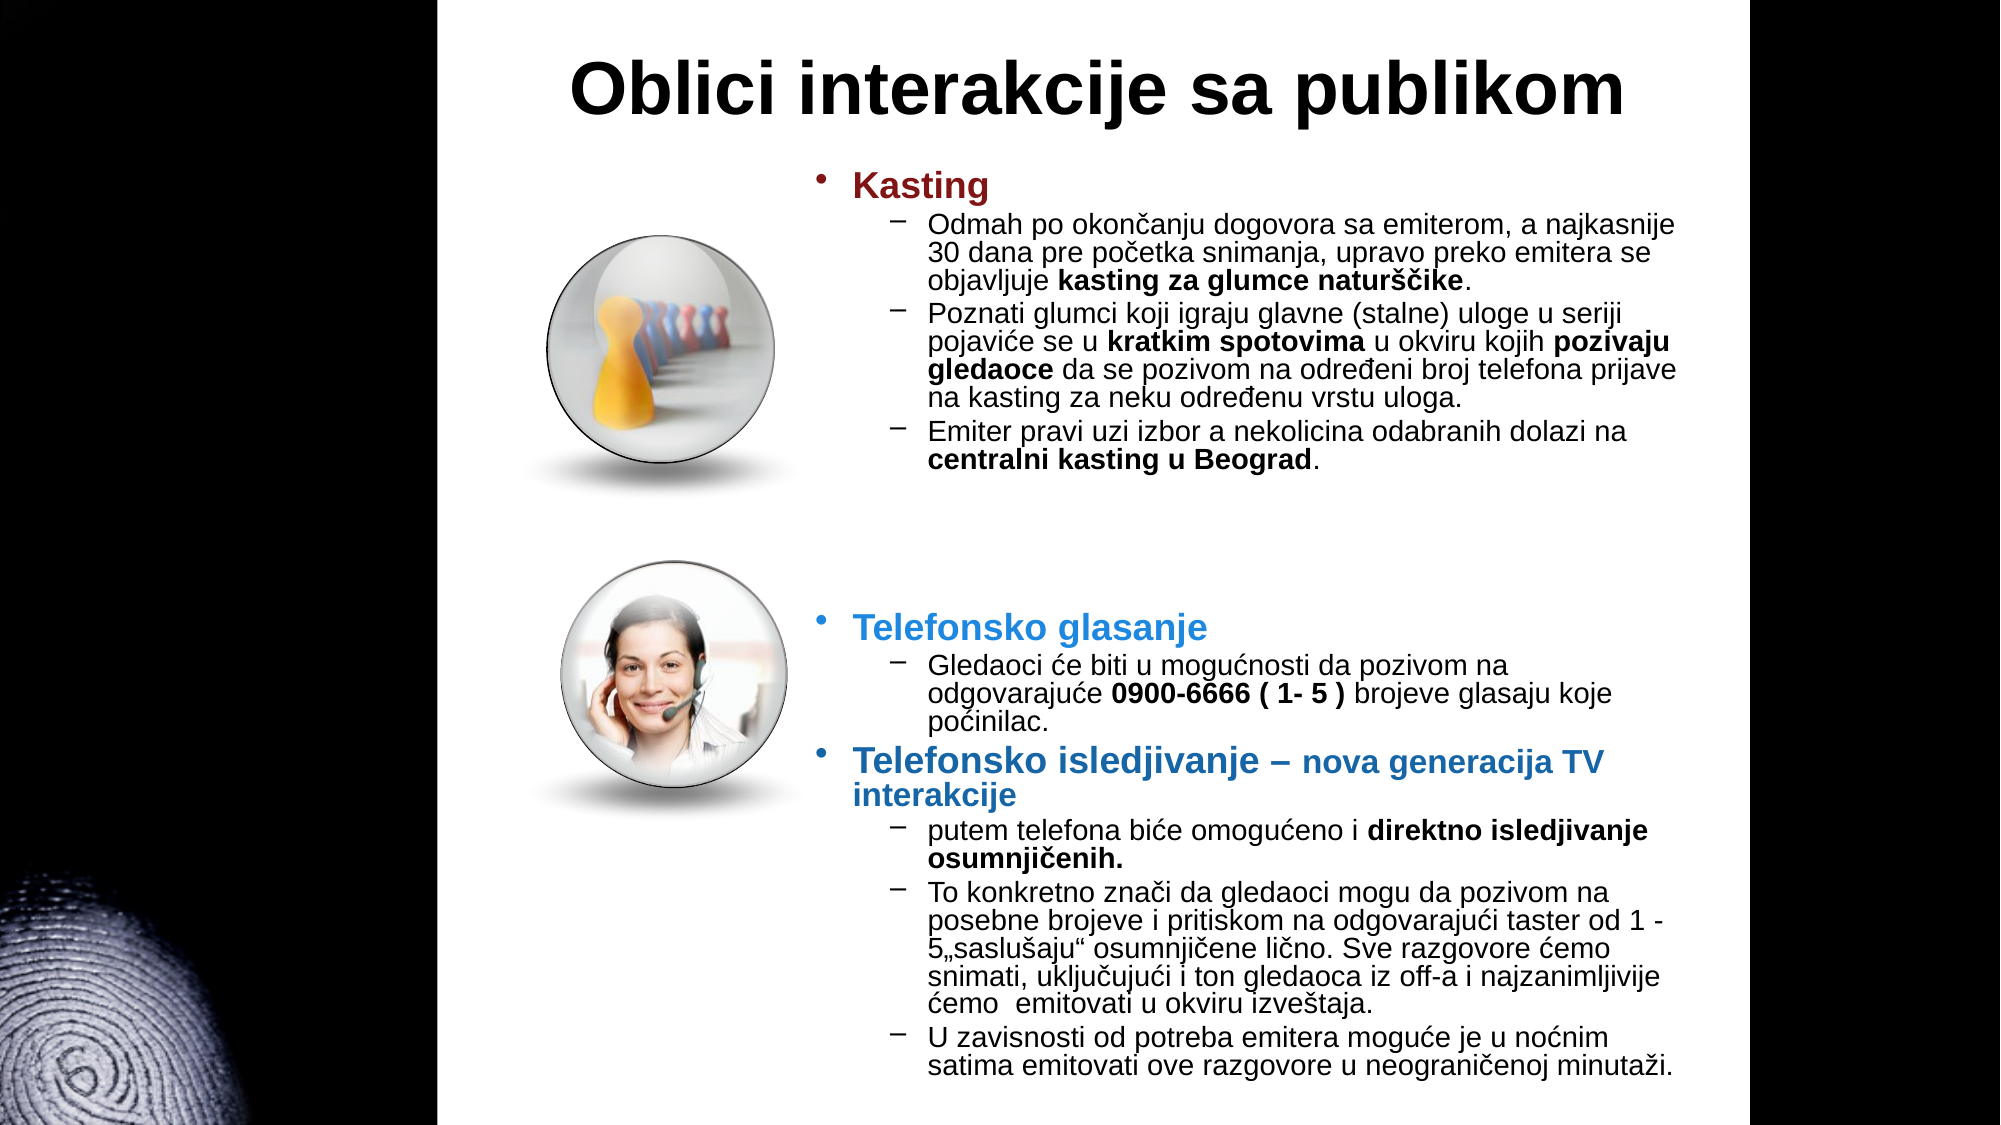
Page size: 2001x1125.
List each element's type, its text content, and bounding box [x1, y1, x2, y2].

picture [0, 0, 437, 1125]
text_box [524, 524, 826, 825]
list Kasting Odmah po okončanju dogovora sa emiterom, a najkasnije 30 dana pre početka snimanja, upravo preko emitera se objavljuje kasting za glumce naturščike. Poznati glumci koji igraju glavne (stalne) uloge u seriji pojaviće se u kratkim spotovima u okviru kojih pozivaju gledaoce da se pozivom na određeni broj telefona prijave na kasting za neku određenu vrstu uloga. Emiter pravi uzi izbor a nekolicina odabranih dolazi na centralni kasting u Beograd. Telefonsko glasanje Gledaoci će biti u mogućnosti da pozivom na odgovarajuće 0900-6666 ( 1- 5 ) brojeve glasaju koje poćinilac. Telefonsko isledjivanje – nova generacija TV interakcije putem telefona biće omogućeno i direktno isledjivanje osumnjičenih. To konkretno znači da gledaoci mogu da pozivom na posebne brojeve i pritiskom na odgovarajući taster od 1 - 5„saslušaju“ osumnjičene lično. Sve razgovore ćemo snimati, uključujući i ton gledaoca iz off-a i najzanimljivije ćemo emitovati u okviru izveštaja. U zavisnosti od potreba emitera moguće je u noćnim satima emitovati ove razgovore u neograničenoj minutaži. [650, 162, 1696, 1125]
text_box [437, 0, 1750, 1125]
title Oblici interakcije sa publikom [554, 24, 1750, 144]
picture [1750, 0, 2001, 1125]
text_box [512, 199, 813, 501]
